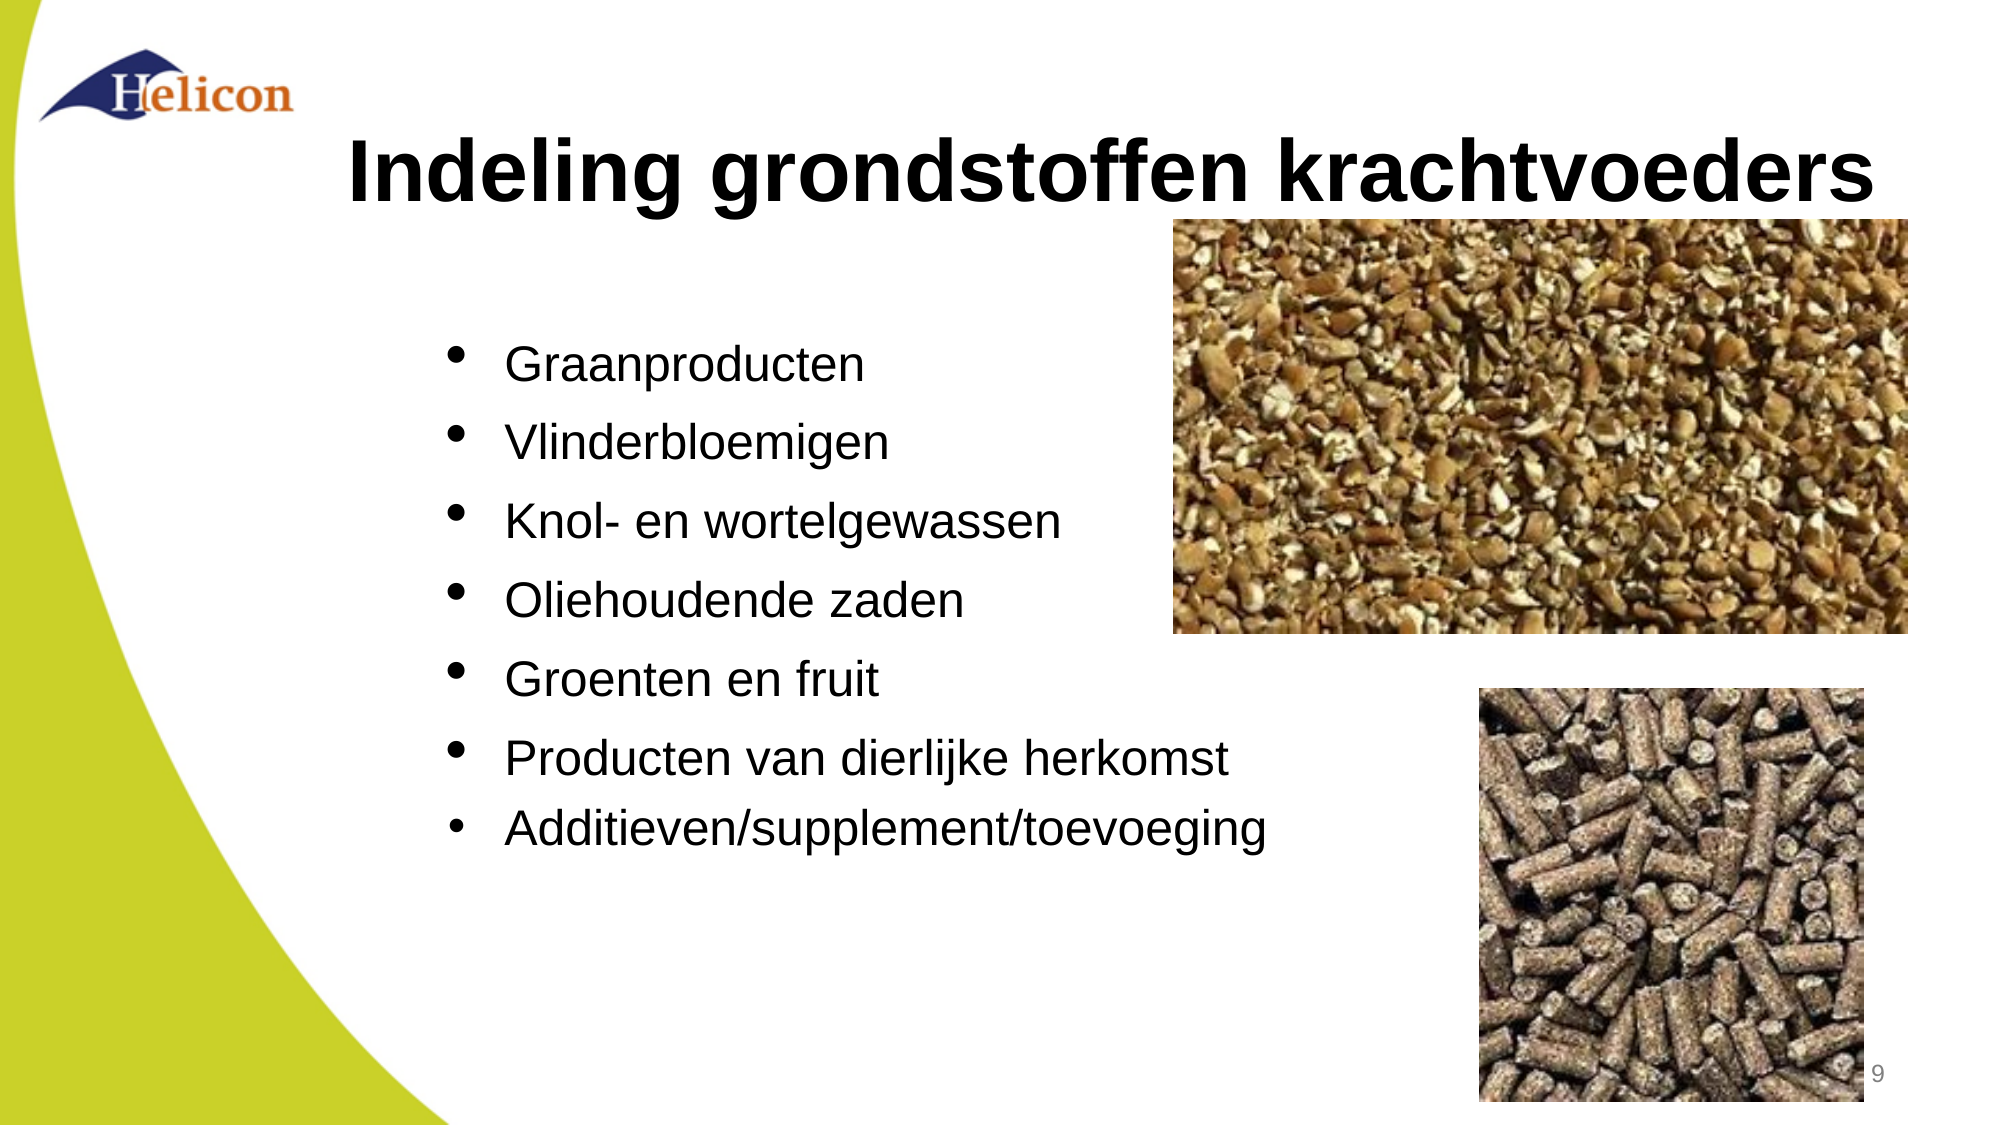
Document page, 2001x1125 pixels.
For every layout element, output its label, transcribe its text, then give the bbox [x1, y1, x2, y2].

title Indeling grondstoffen krachtvoeders [326, 54, 1900, 279]
list Graanproducten Vlinderbloemigen Knol- en wortelgewassen Oliehoudende zaden Groenten en fruit Producten van dierlijke herkomst Additieven/supplement/toevoeging [432, 314, 1748, 1103]
slide_number 9 [1867, 1042, 1900, 1103]
picture [0, 0, 1909, 1125]
picture [1479, 688, 1864, 1102]
